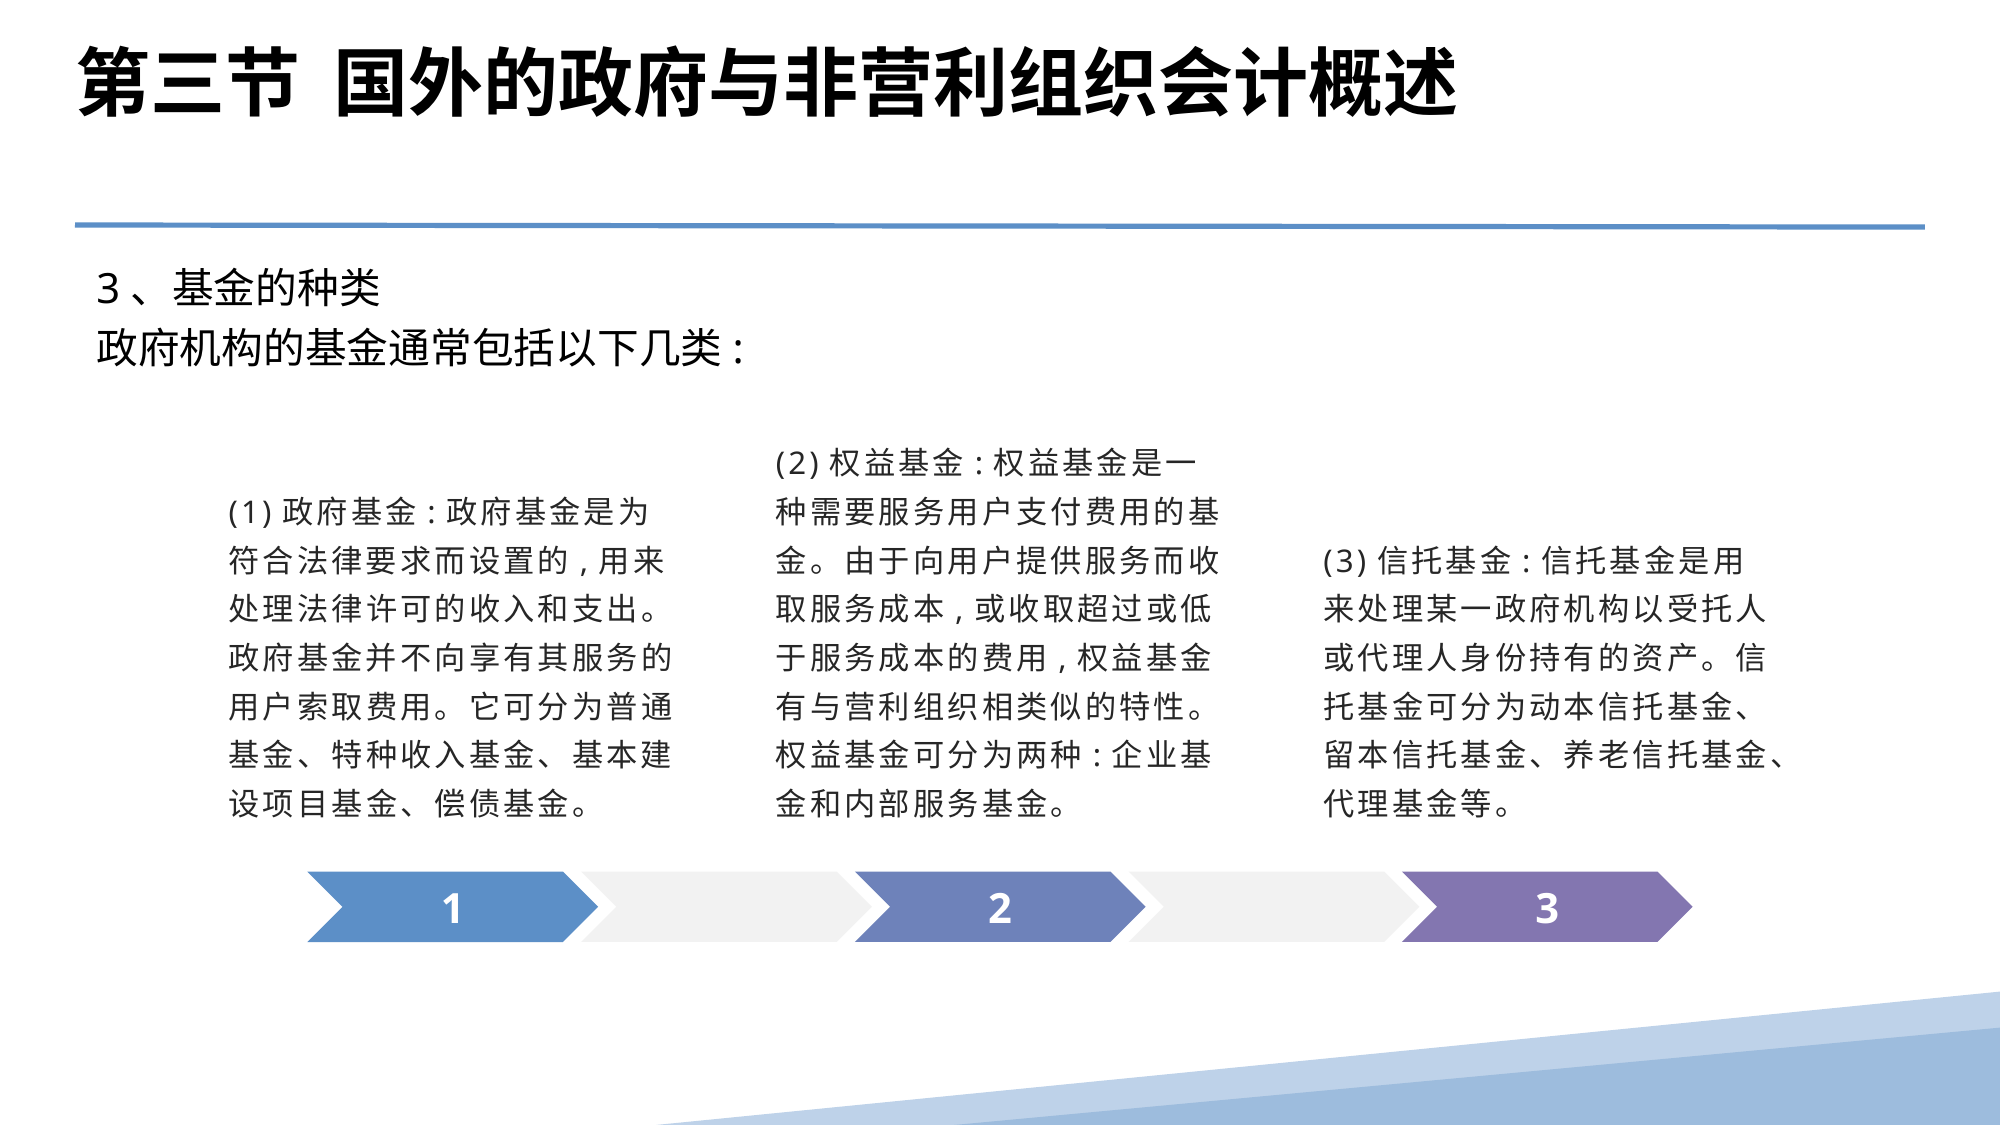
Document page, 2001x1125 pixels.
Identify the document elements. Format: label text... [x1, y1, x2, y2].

text_box [1126, 870, 1421, 943]
text_box 3、基金的种类 政府机构的基金通常包括以下几类: [96, 252, 1941, 397]
text_box (1)政府基金:政府基金是为符合法律要求而设置的,用来处理法律许可的收入和支出。政府基金并不向享有其服务的用户索取费用。它可分为普通基金、特种收入基金、基本建设项目基金、偿债基金。 [213, 408, 692, 829]
text_box (3)信托基金:信托基金是用来处理某一政府机构以受托人或代理人身份持有的资产。信托基金可分为动本信托基金、留本信托基金、养老信托基金、代理基金等。 [1308, 408, 1787, 829]
text_box (2)权益基金:权益基金是一种需要服务用户支付费用的基金。由于向用户提供服务而收取服务成本,或收取超过或低于服务成本的费用,权益基金有与营利组织相类似的特性。权益基金可分为两种:企业基金和内部服务基金。 [761, 408, 1240, 829]
text_box 2 [852, 870, 1148, 943]
text_box 第三节 国外的政府与非营利组织会计概述 [75, 24, 1925, 125]
text_box 3 [1399, 870, 1695, 943]
text_box [578, 870, 874, 943]
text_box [656, 991, 2000, 1125]
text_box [74, 224, 1925, 228]
text_box 1 [304, 870, 600, 944]
